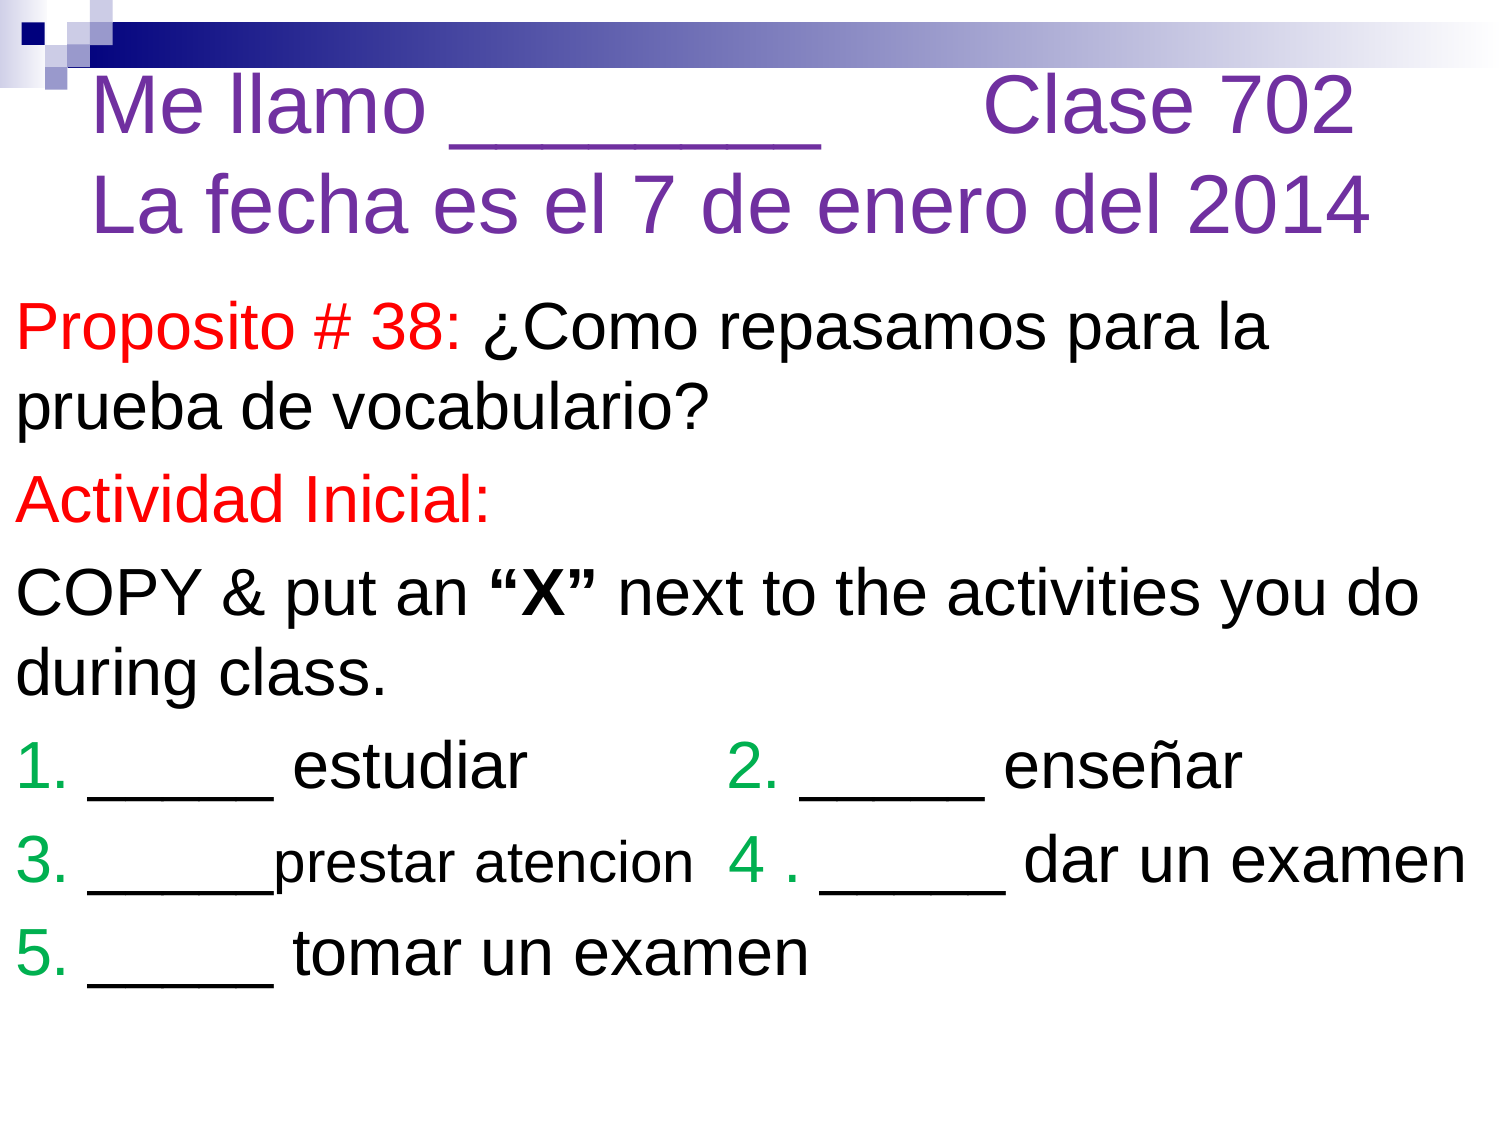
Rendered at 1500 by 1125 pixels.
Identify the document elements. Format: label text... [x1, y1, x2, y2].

title Me llamo ________ Clase 702 La fecha es el 7 de enero del 2014 [75, 37, 1425, 263]
list Proposito # 38: ¿Como repasamos para la prueba de vocabulario? Actividad Inicial: COPY & put an “X” next to the activities you do during class. 1. _____ estudiar 2. _____ enseñar 3. _____prestar atencion 4 . _____ dar un examen 5. _____ tomar un examen [0, 275, 1500, 1113]
